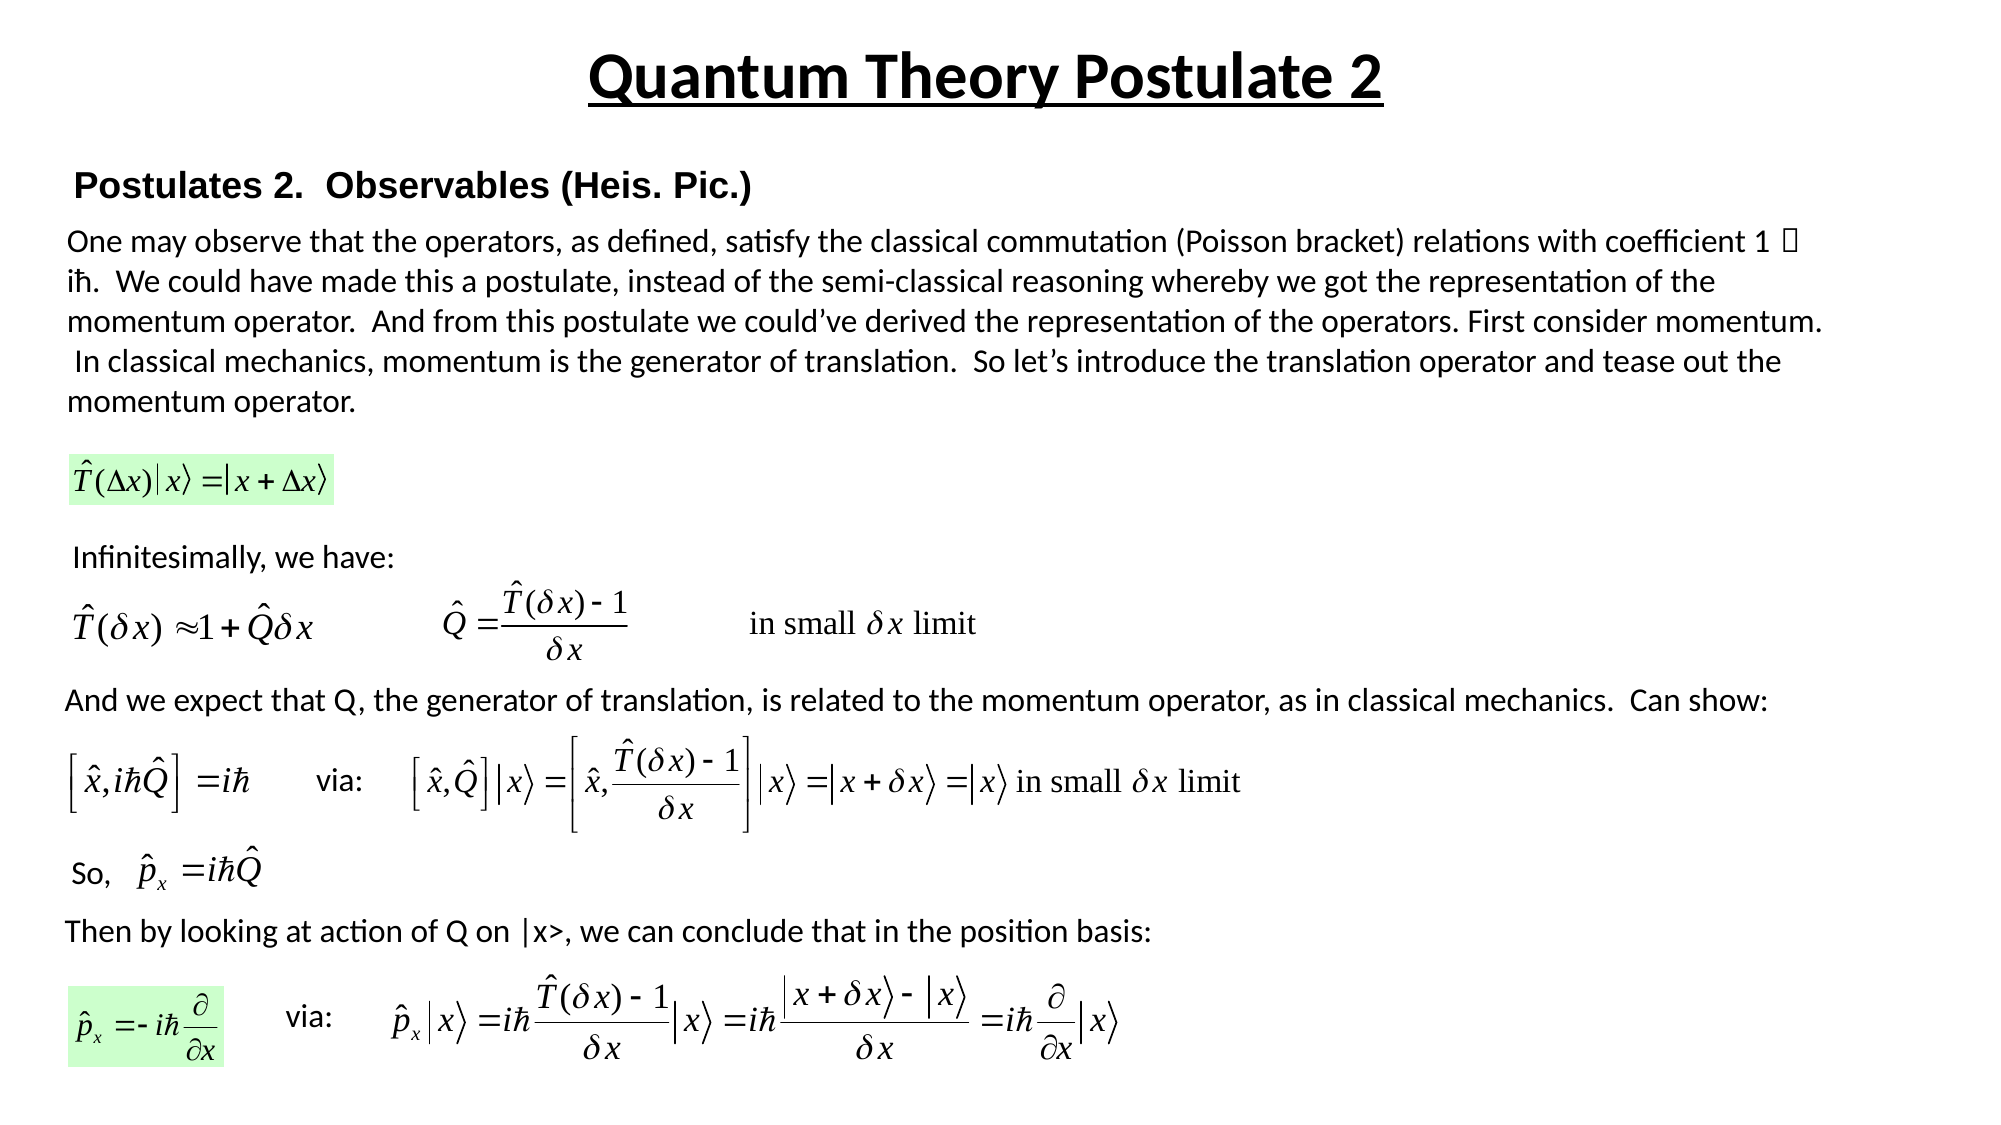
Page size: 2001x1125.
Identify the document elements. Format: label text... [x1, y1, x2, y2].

text_box One may observe that the operators, as defined, satisfy the classical commutation (Poisson bracket) relations with coefficient 1  iħ. We could have made this a postulate, instead of the semi-classical reasoning whereby we got the representation of the momentum operator. And from this postulate we could’ve derived the representation of the operators. First consider momentum. In classical mechanics, momentum is the generator of translation. So let’s introduce the translation operator and tease out the momentum operator. [52, 211, 1842, 427]
text_box Infinitesimally, we have: [57, 527, 438, 583]
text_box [68, 596, 322, 656]
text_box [405, 728, 1247, 841]
text_box Then by looking at action of Q on |x>, we can conclude that in the position basis: [49, 901, 1210, 957]
text_box Quantum Theory Postulate 2 [573, 24, 1433, 120]
text_box Postulates 2. Observables (Heis. Pic.) [58, 153, 768, 211]
text_box So, [56, 843, 128, 899]
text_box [69, 453, 335, 505]
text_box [382, 966, 1124, 1067]
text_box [61, 746, 256, 820]
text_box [68, 985, 224, 1068]
text_box And we expect that Q, the generator of translation, is related to the momentum operator, as in classical mechanics. Can show: [49, 670, 1873, 726]
text_box via: [301, 750, 405, 806]
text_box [128, 839, 268, 900]
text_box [437, 572, 983, 669]
text_box via: [270, 986, 376, 1042]
